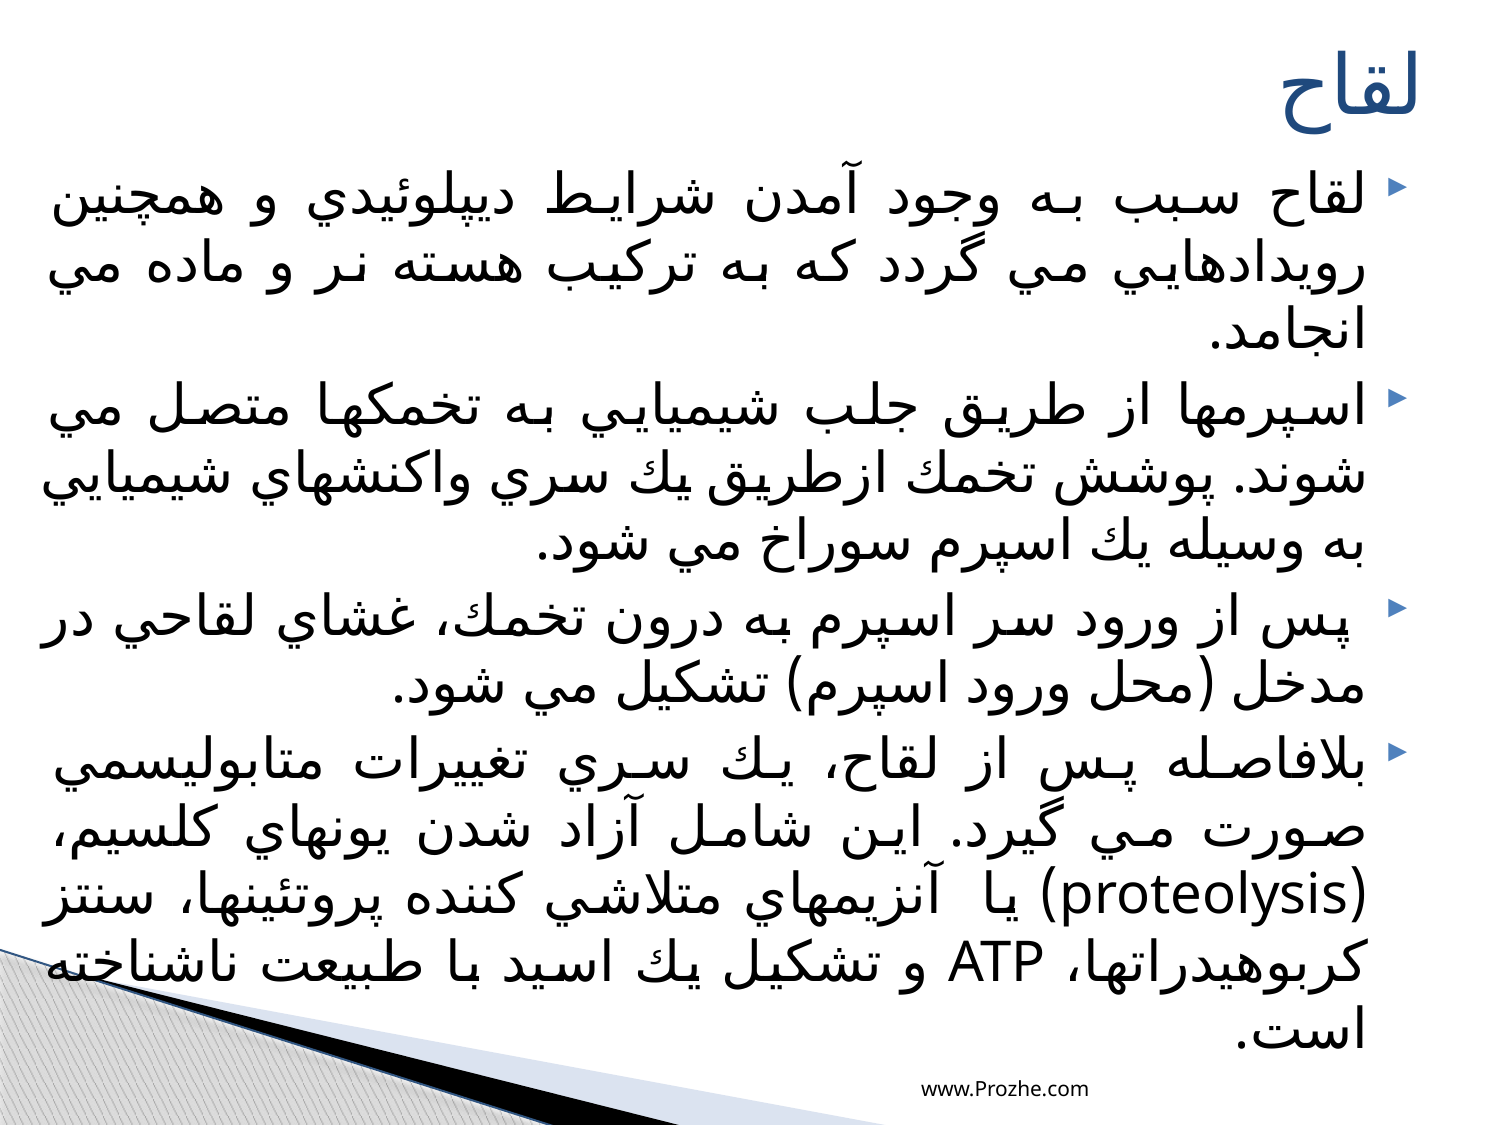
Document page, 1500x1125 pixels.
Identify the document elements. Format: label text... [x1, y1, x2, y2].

list لقاح سبب به وجود آمدن شرايط ديپلوئيدي و همچنين رويدادهايي مي گردد كه به تركيب هسته نر و ماده مي انجامد. اسپرمها از طريق جلب شيميايي به تخمكها متصل مي شوند. پوشش تخمك ازطريق يك سري واكنشهاي شيميايي به وسيله يك اسپرم سوراخ مي شود. پس از ورود سر اسپرم به درون تخمك، غشاي لقاحي در مدخل (محل ورود اسپرم) تشكيل مي شود. بلافاصله پس از لقاح، يك سري تغييرات متابوليسمي صورت مي گيرد. این شامل آزاد شدن يونهاي كلسيم، (proteolysis) یا آنزيمهاي متلاشي كننده پروتئينها، سنتز كربوهيدراتها، ATP و تشكيل يك اسيد با طبيعت ناشناخته است. [24, 149, 1443, 925]
title لقاح [88, 0, 1439, 163]
footer www.Prozhe.com [718, 1051, 1105, 1112]
